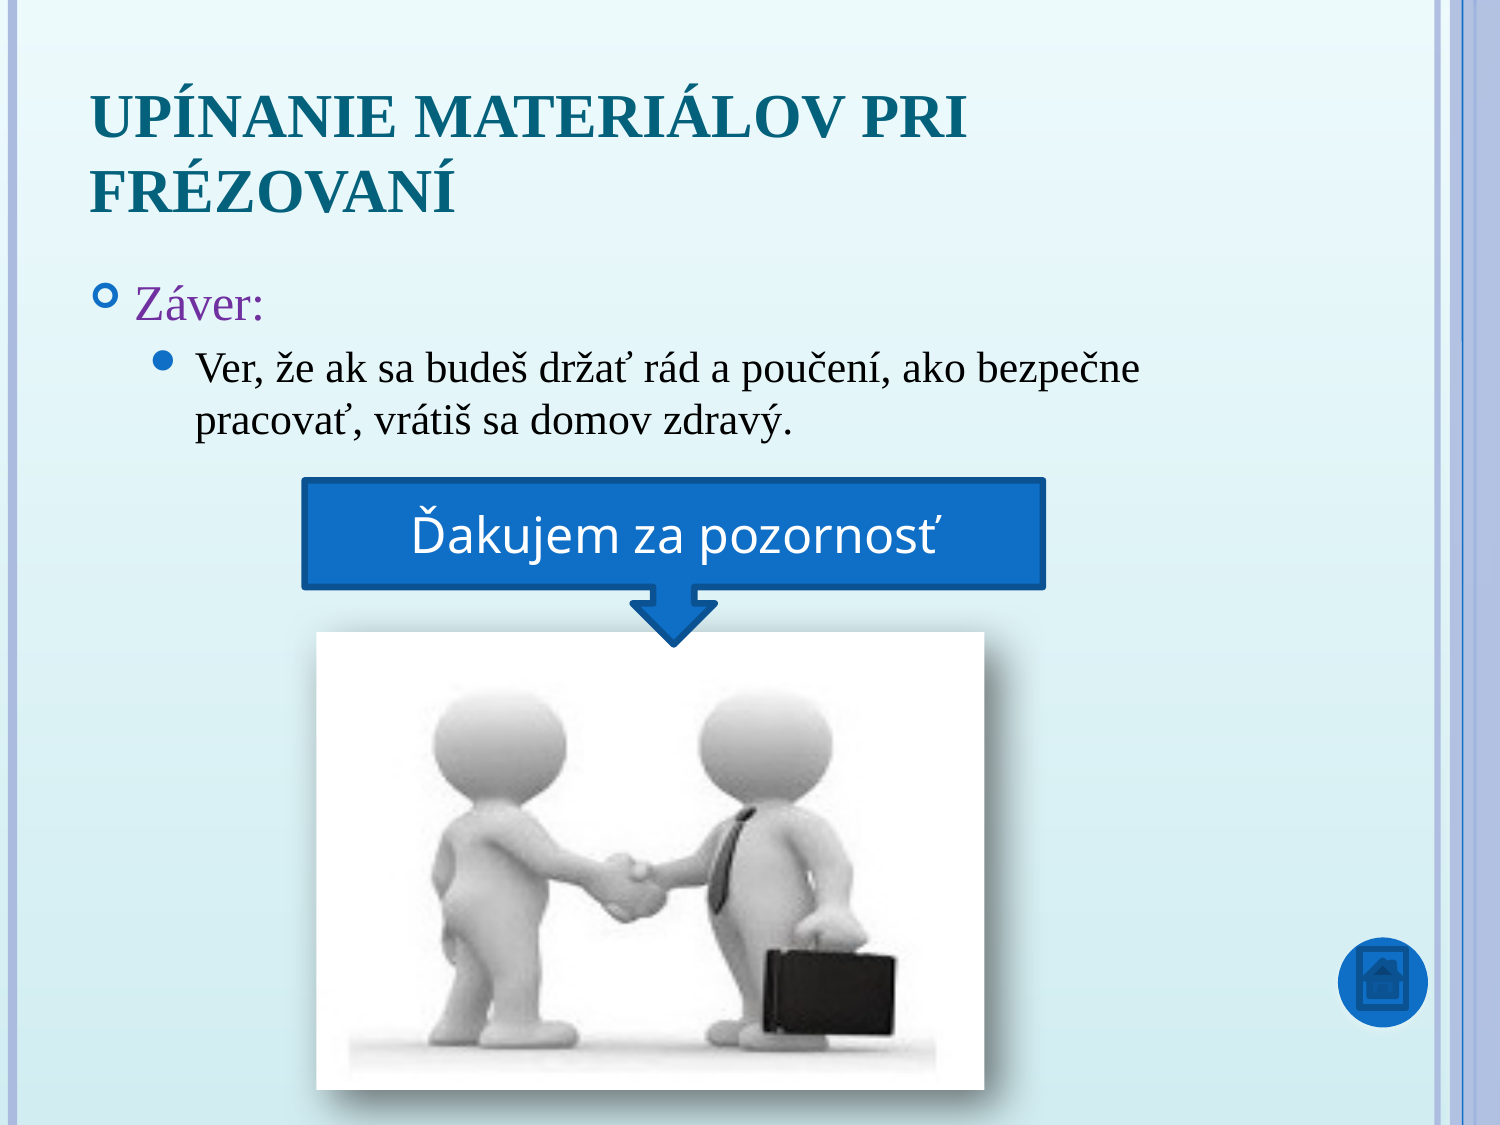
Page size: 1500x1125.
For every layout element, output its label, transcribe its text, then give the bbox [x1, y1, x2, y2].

text_box [1356, 946, 1409, 1011]
list Záver: Ver, že ak sa budeš držať rád a poučení, ako bezpečne pracovať, vrátiš sa domov zdravý. [75, 262, 1300, 1062]
title Upínanie materiálov pri frézovaní [75, 45, 1300, 233]
text_box Ďakujem za pozornosť [301, 477, 1047, 630]
picture [315, 632, 985, 1091]
